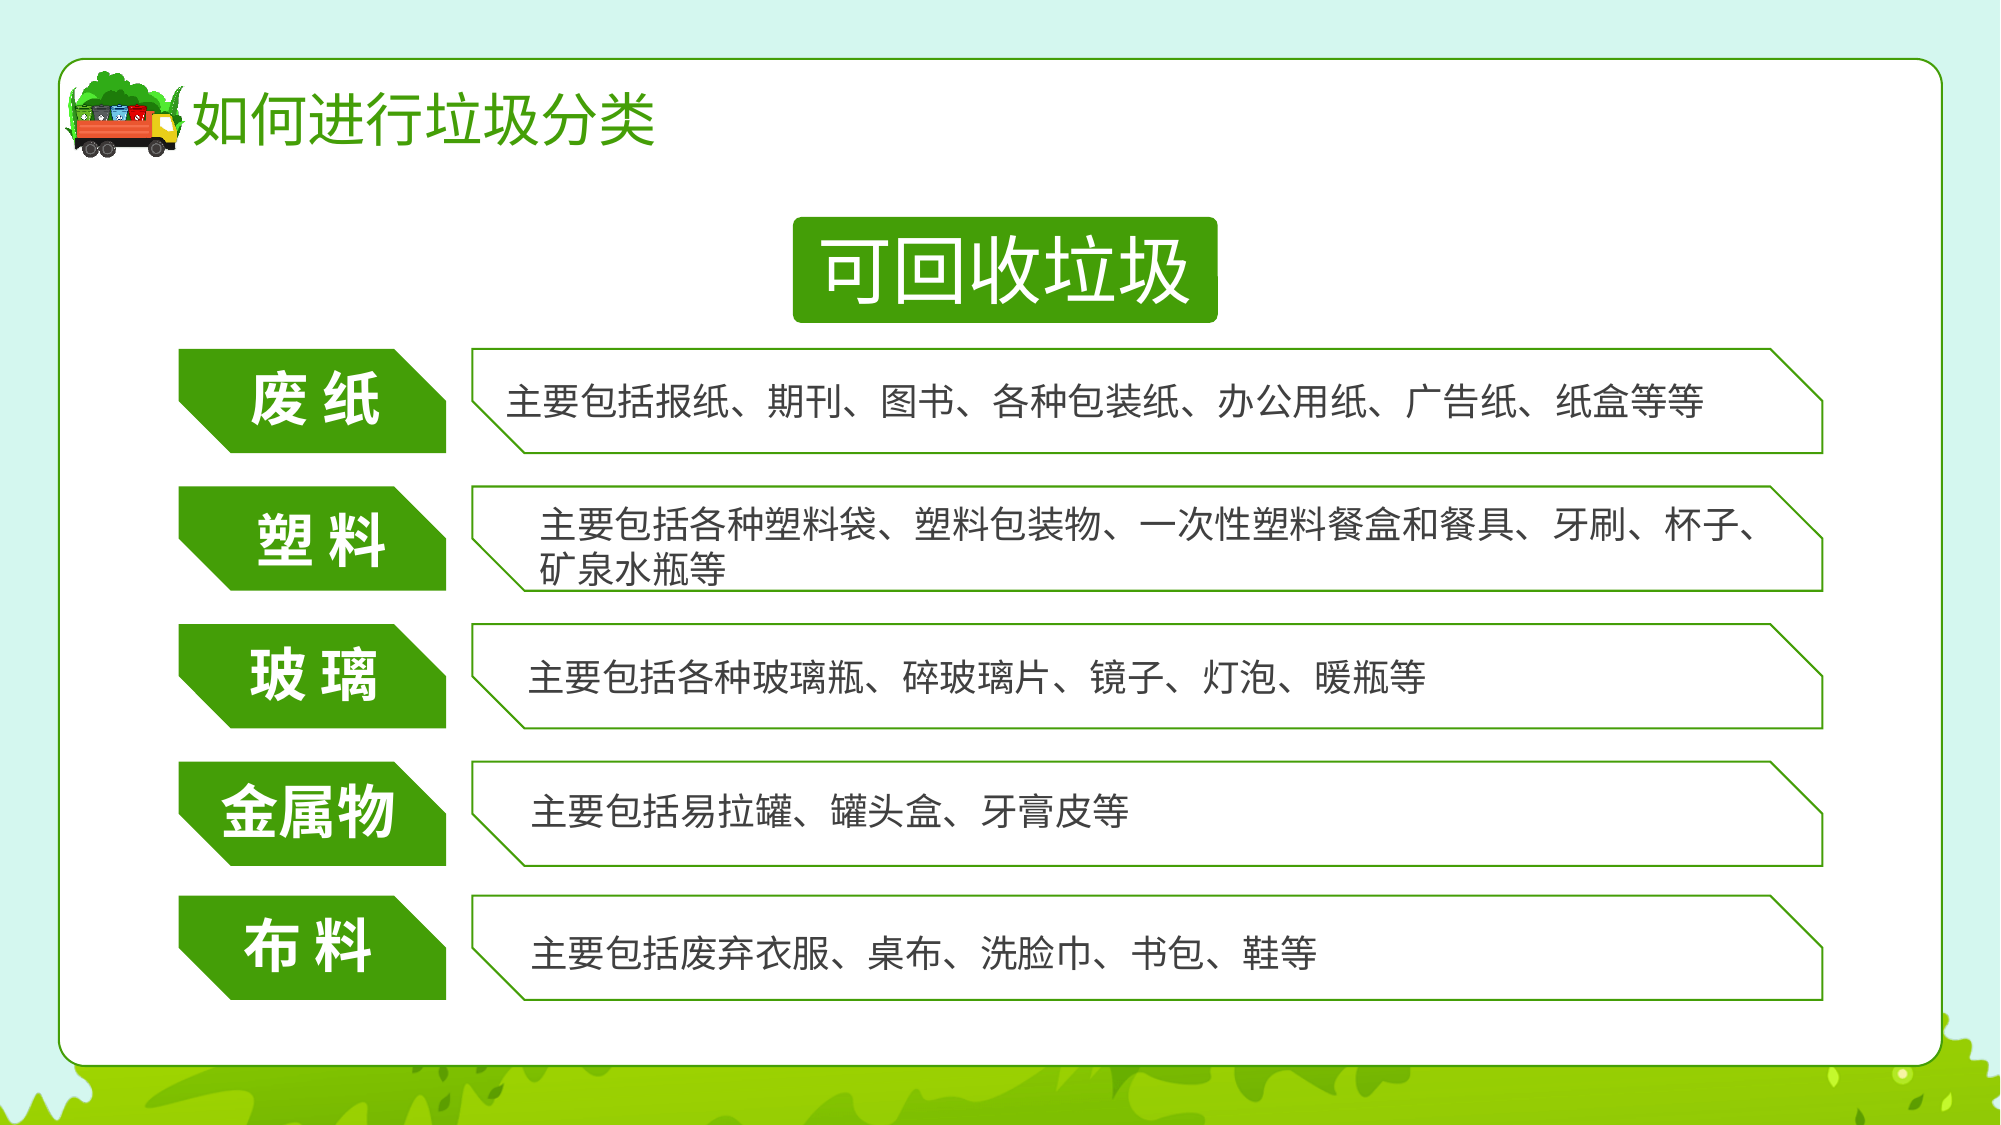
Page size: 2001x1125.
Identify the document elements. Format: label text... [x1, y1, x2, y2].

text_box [178, 624, 1823, 729]
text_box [178, 895, 1823, 1000]
text_box 如何进行垃圾分类 [176, 75, 673, 161]
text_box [178, 348, 1823, 454]
text_box 主要包括各种塑料袋、塑料包装物、一次性塑料餐盒和餐具、牙刷、杯子、矿泉水瓶等 [528, 591, 1822, 597]
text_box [178, 486, 1823, 591]
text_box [792, 216, 1218, 323]
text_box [178, 761, 1823, 866]
picture [0, 0, 2001, 1125]
